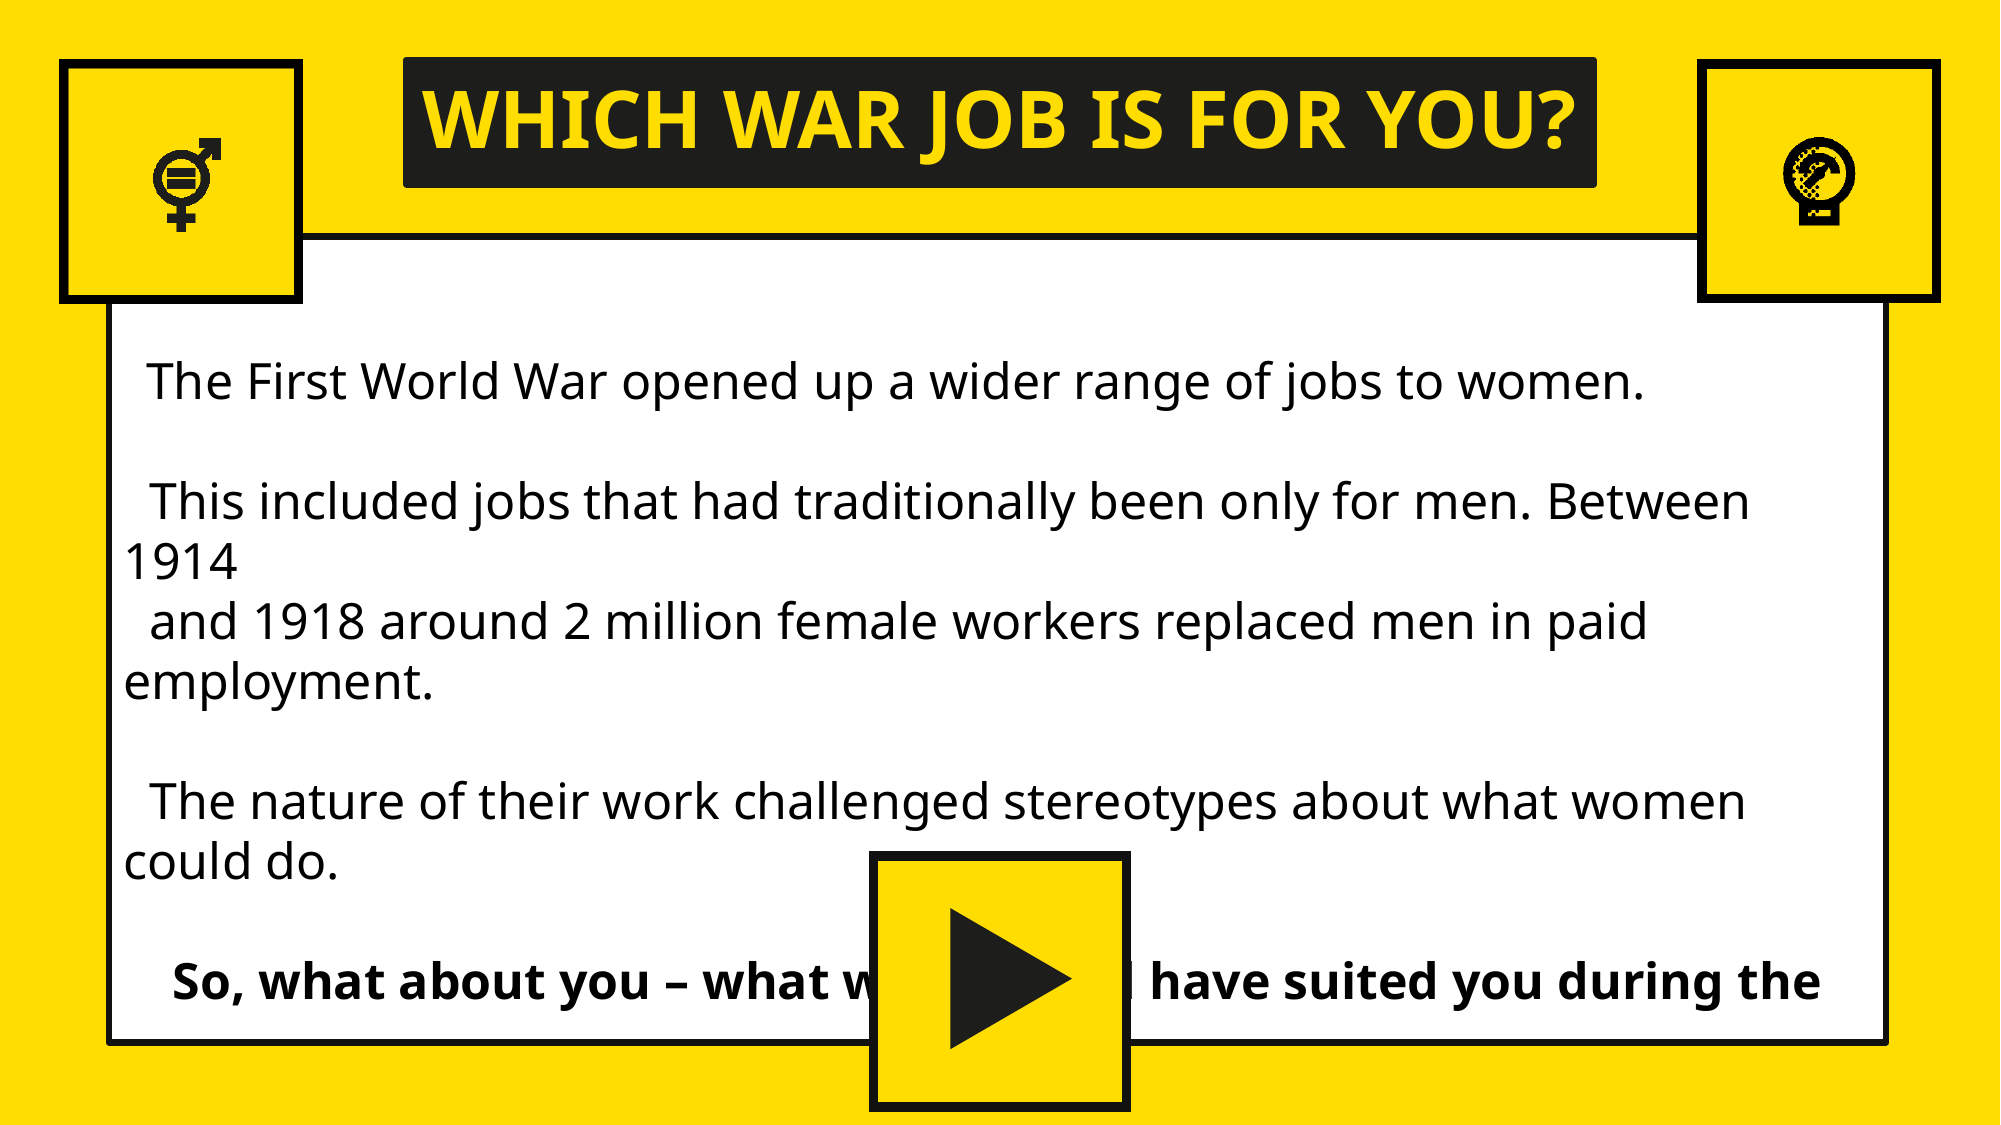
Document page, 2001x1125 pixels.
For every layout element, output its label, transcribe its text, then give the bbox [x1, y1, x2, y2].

picture [59, 59, 303, 304]
title WHICH WAR JOB IS FOR YOU? [406, 59, 1594, 185]
picture [1697, 59, 1941, 303]
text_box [873, 855, 1127, 1107]
text_box [853, 843, 1144, 1112]
list The First World War opened up a wider range of jobs to women. This included jobs that had traditionally been only for men. Between 1914 and 1918 around 2 million female workers replaced men in paid employment. The nature of their work challenged stereotypes about what women could do. So, what about you – what work would have suited you during the War? [108, 236, 1887, 1043]
